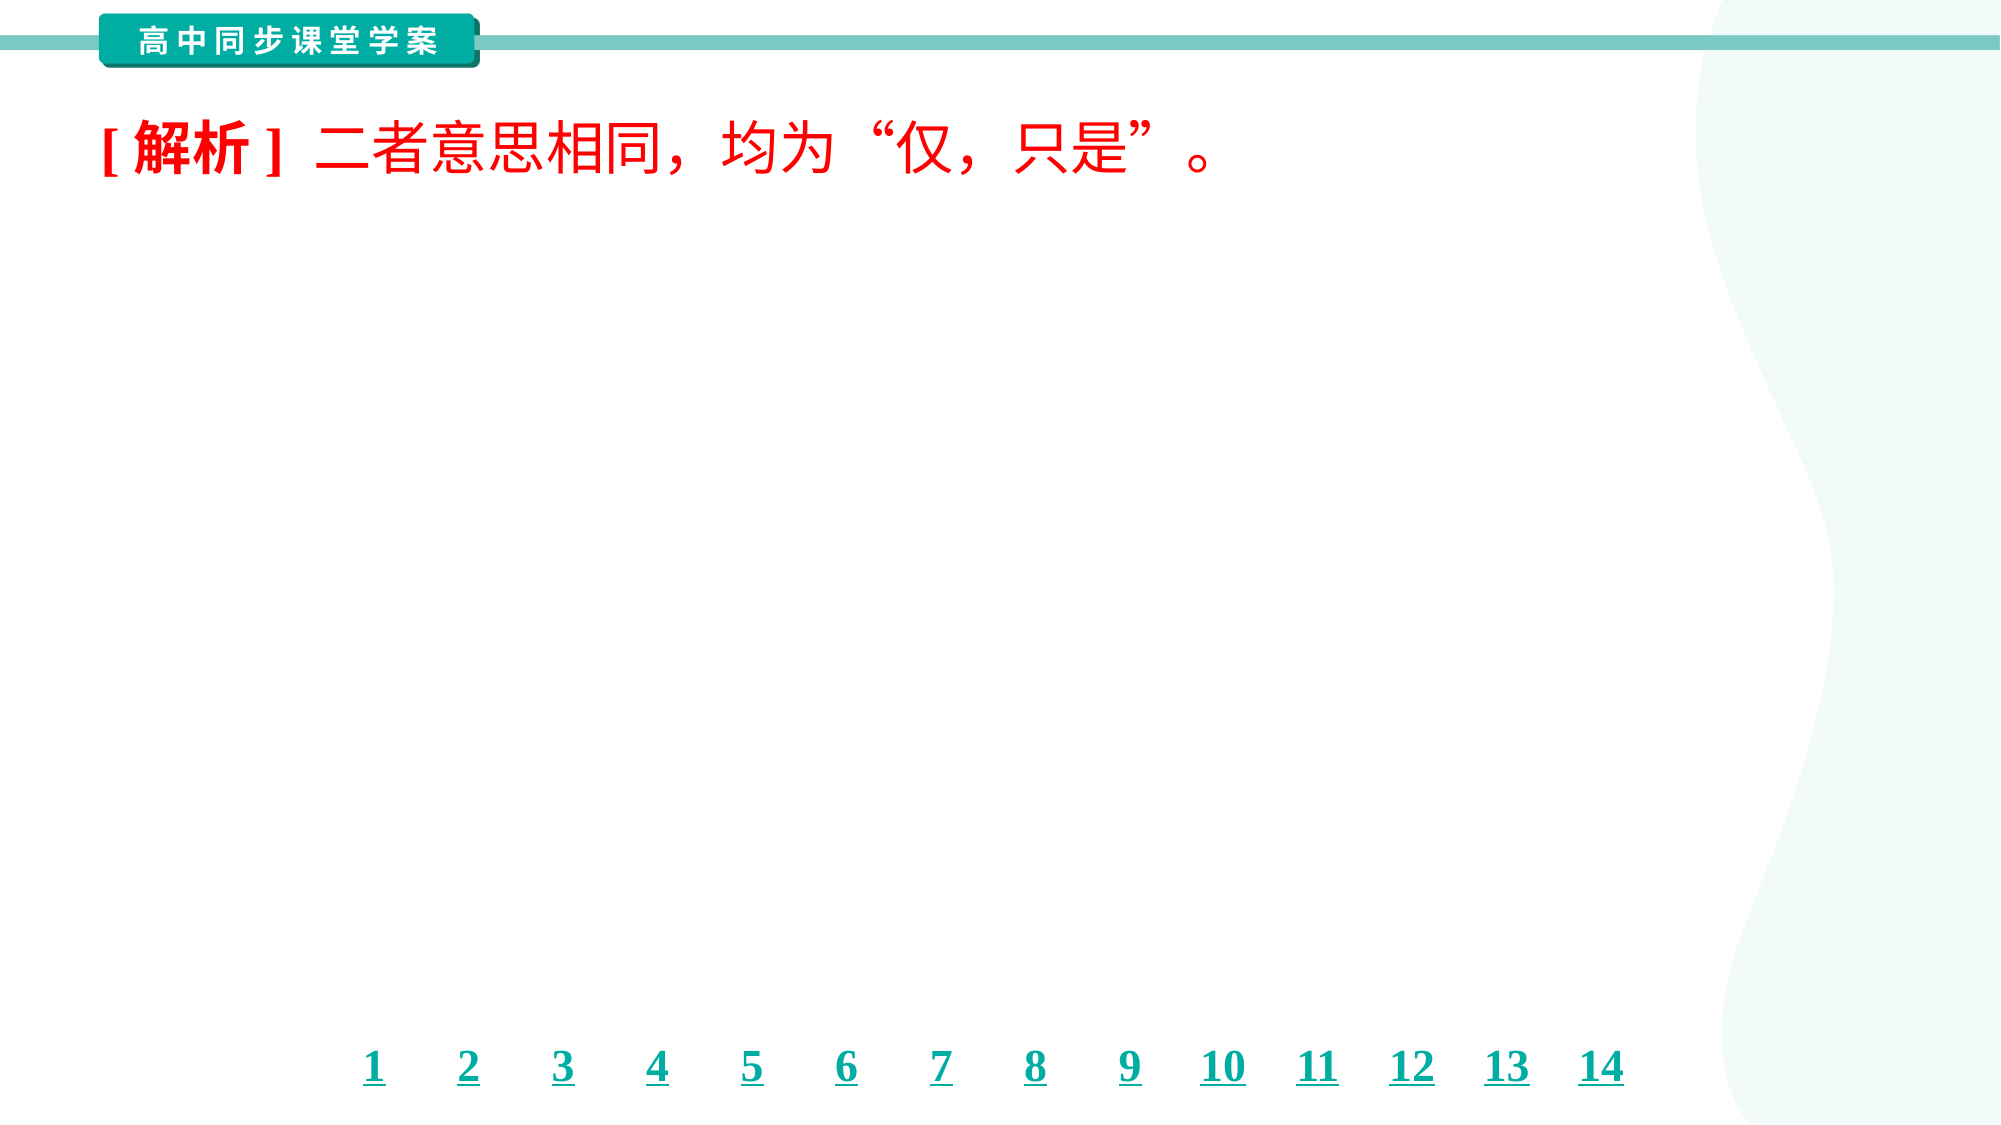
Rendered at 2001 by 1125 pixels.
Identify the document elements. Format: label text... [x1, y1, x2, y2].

picture [0, 0, 2000, 1125]
text_box [解析] 二者意思相同，均为“仅，只是”。 [100, 76, 1899, 170]
